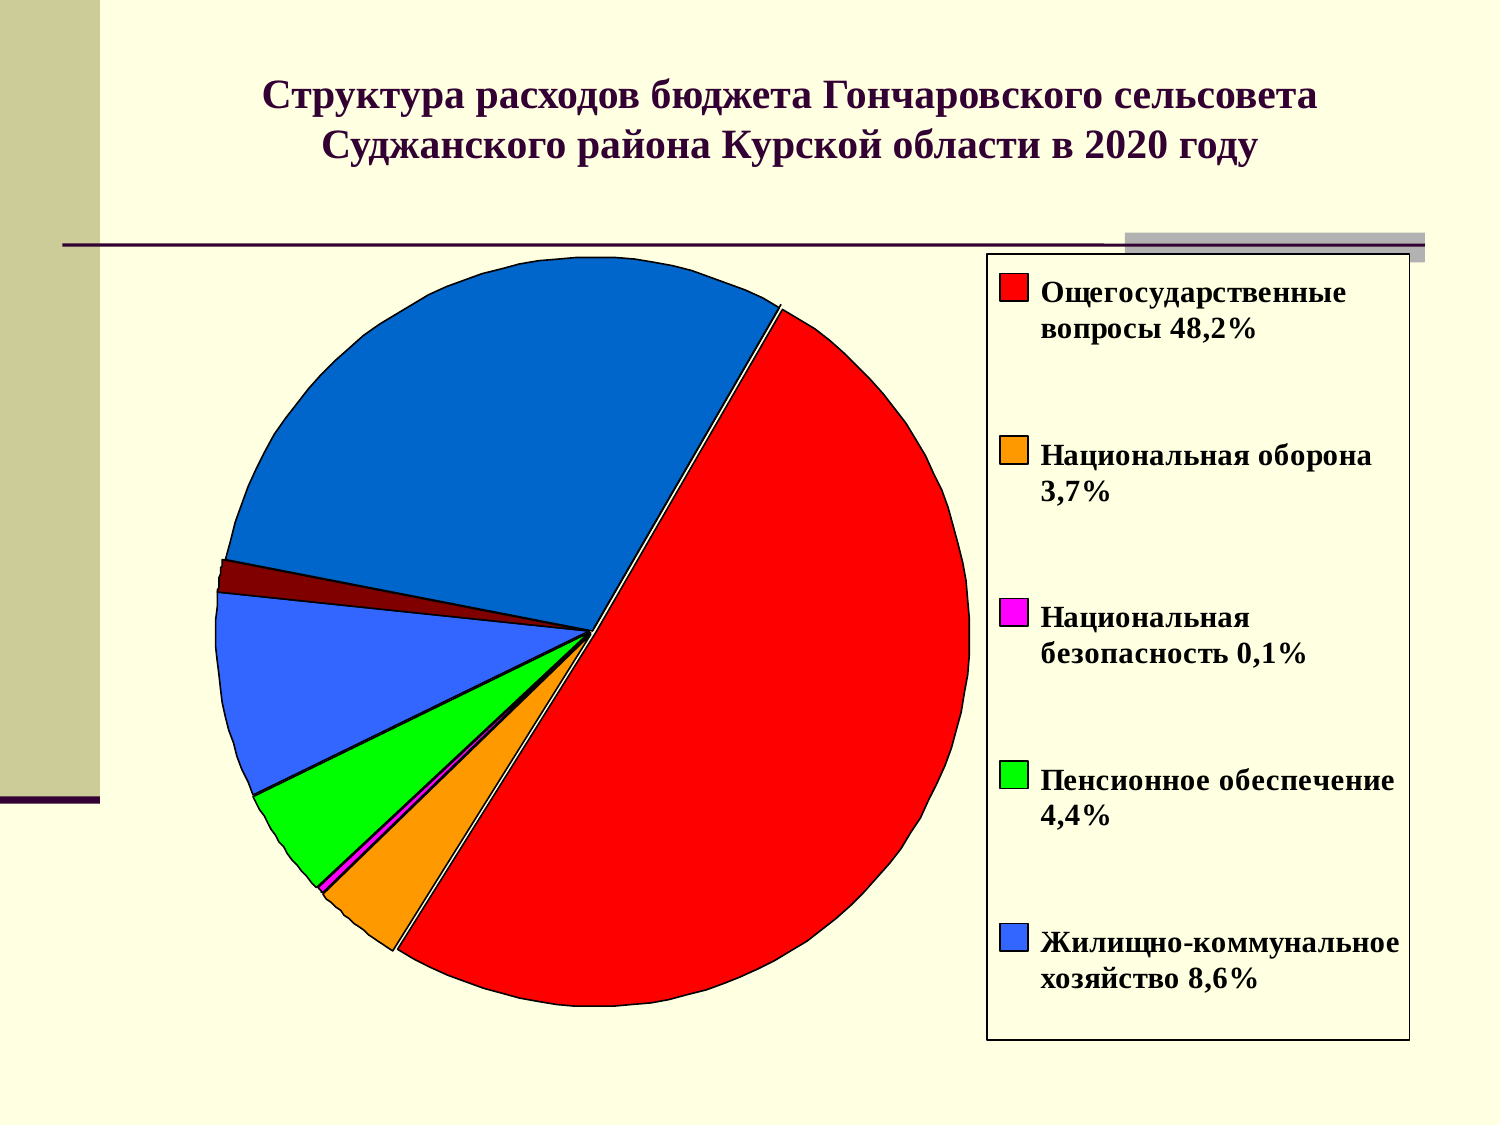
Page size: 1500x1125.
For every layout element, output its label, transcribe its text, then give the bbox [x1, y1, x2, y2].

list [152, 245, 1430, 1049]
title Структура расходов бюджета Гончаровского сельсовета Суджанского района Курской области в 2020 году [152, 34, 1428, 200]
